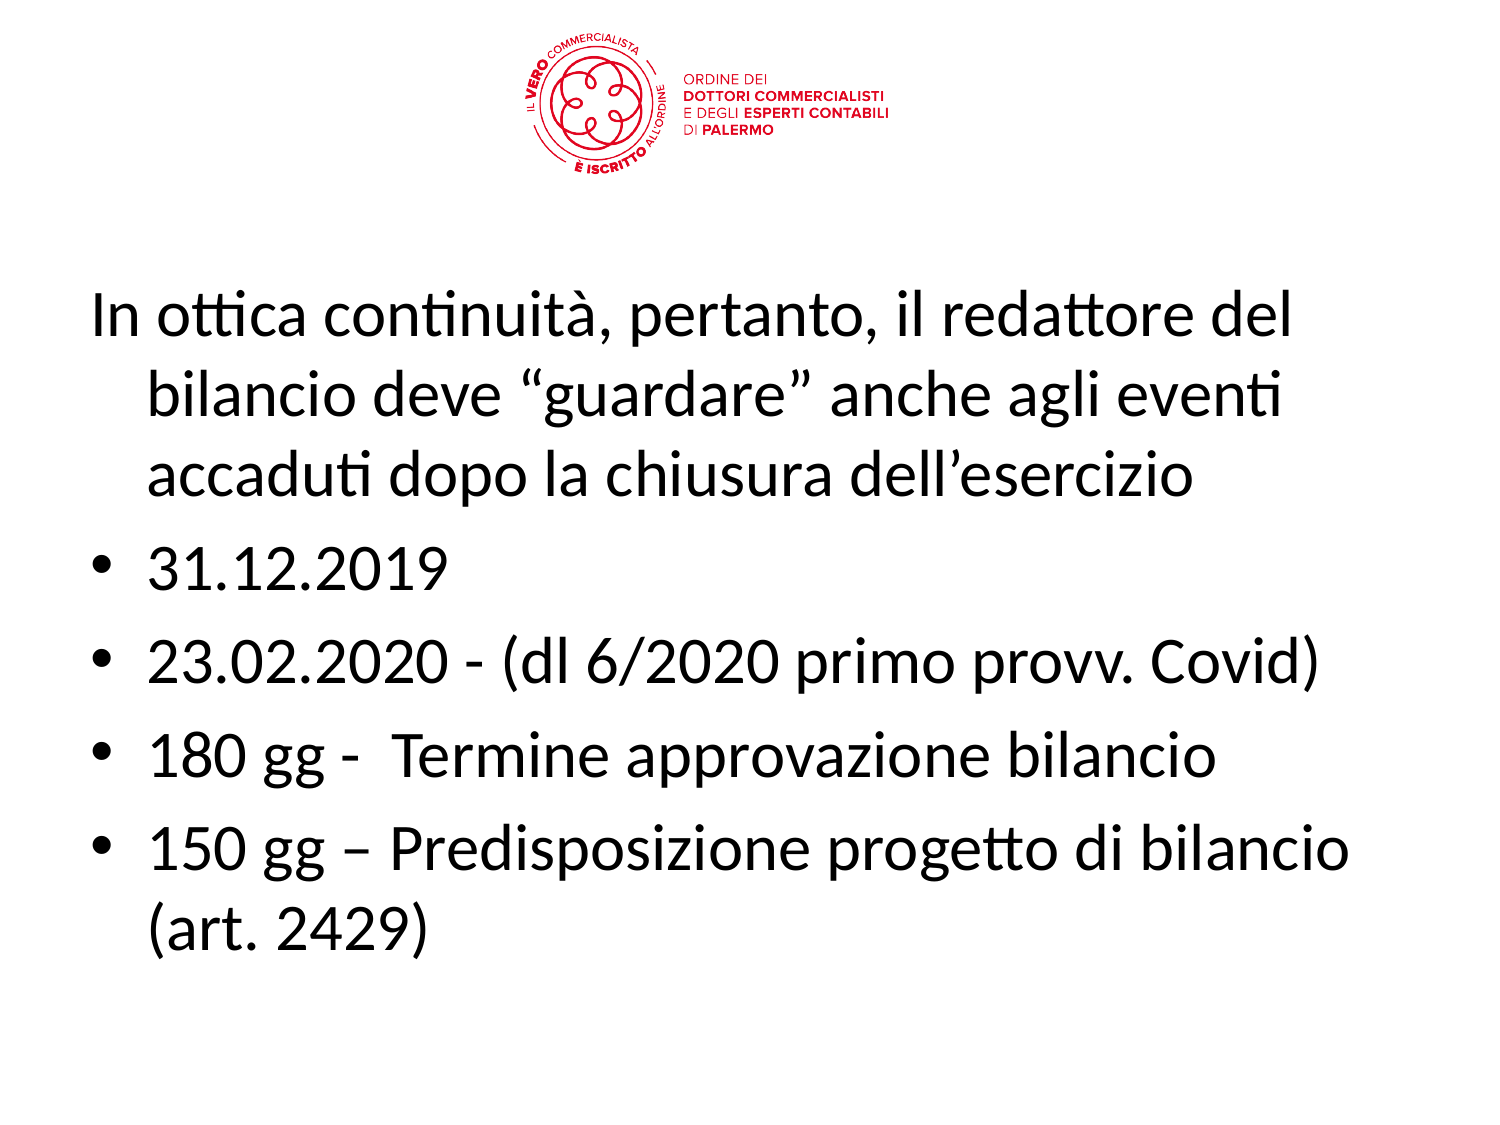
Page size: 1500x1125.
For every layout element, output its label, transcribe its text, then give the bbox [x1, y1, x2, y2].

picture [491, 0, 923, 207]
list In ottica continuità, pertanto, il redattore del bilancio deve “guardare” anche agli eventi accaduti dopo la chiusura dell’esercizio 31.12.2019 23.02.2020 - (dl 6/2020 primo provv. Covid) 180 gg - Termine approvazione bilancio 150 gg – Predisposizione progetto di bilancio (art. 2429) [75, 262, 1425, 1005]
